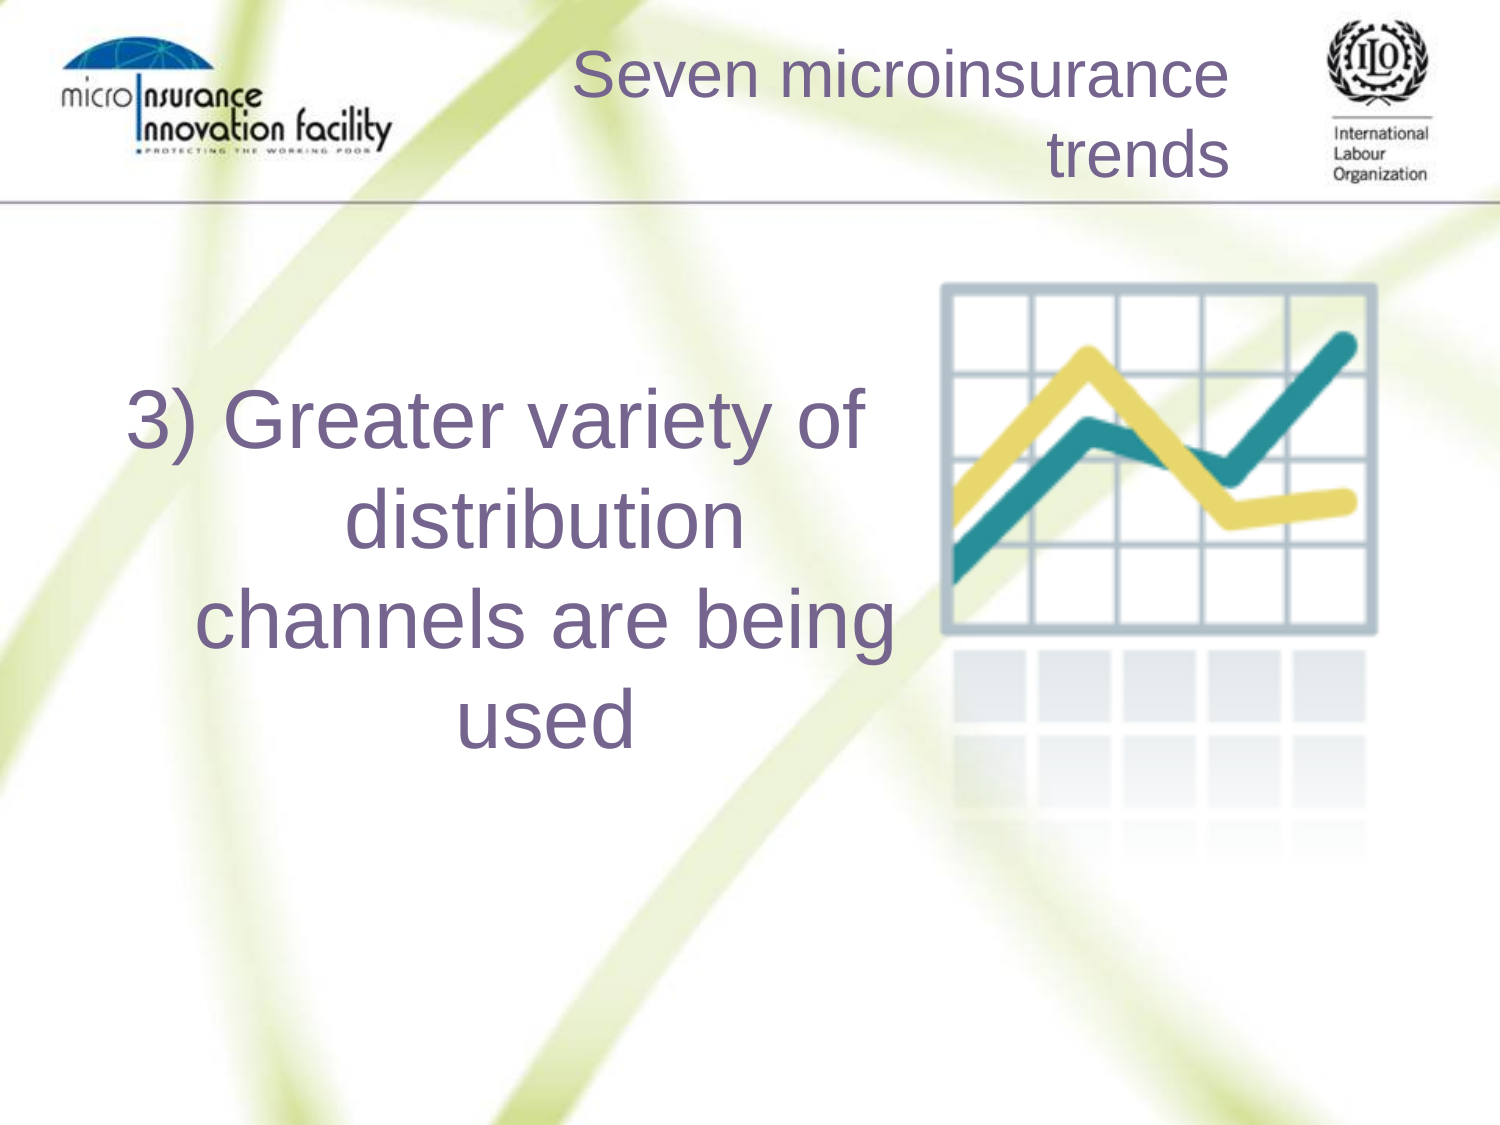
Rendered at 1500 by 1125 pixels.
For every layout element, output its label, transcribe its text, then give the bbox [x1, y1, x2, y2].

text_box Seven microinsurance trends [419, 31, 1247, 191]
title 3) Greater variety of distribution channels are being used [52, 396, 815, 835]
picture [0, 0, 1500, 1125]
